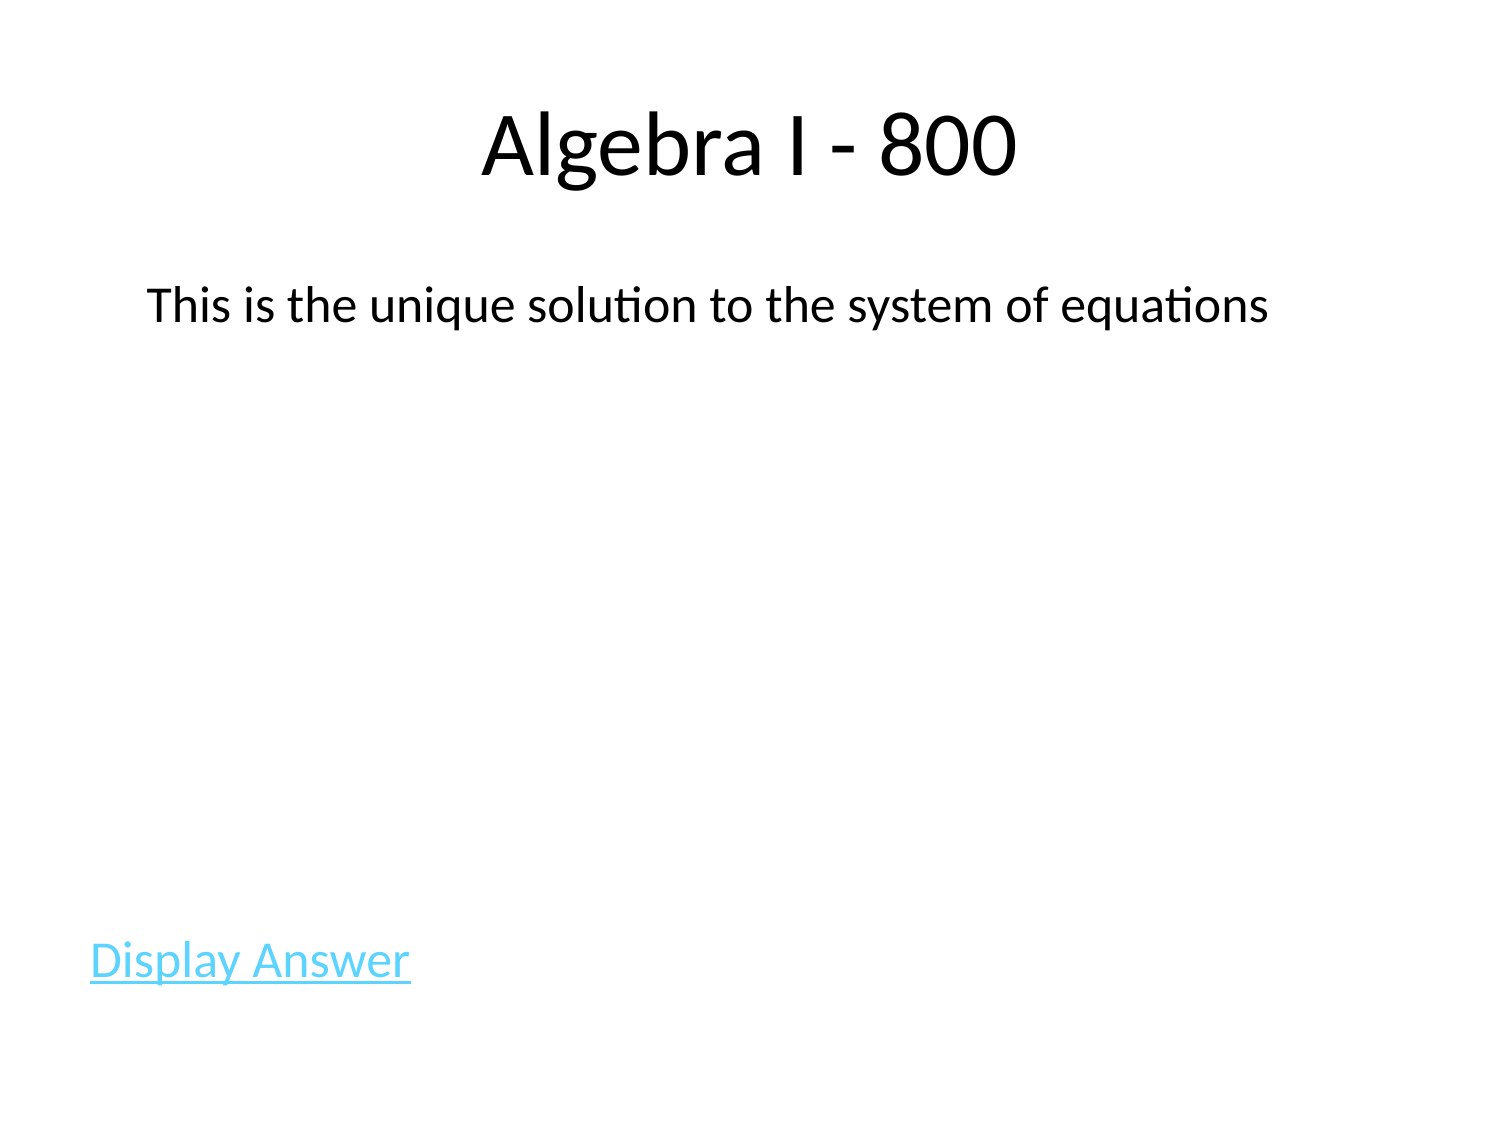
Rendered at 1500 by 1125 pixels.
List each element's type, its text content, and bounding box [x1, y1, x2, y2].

title Algebra I - 800 [75, 45, 1425, 233]
